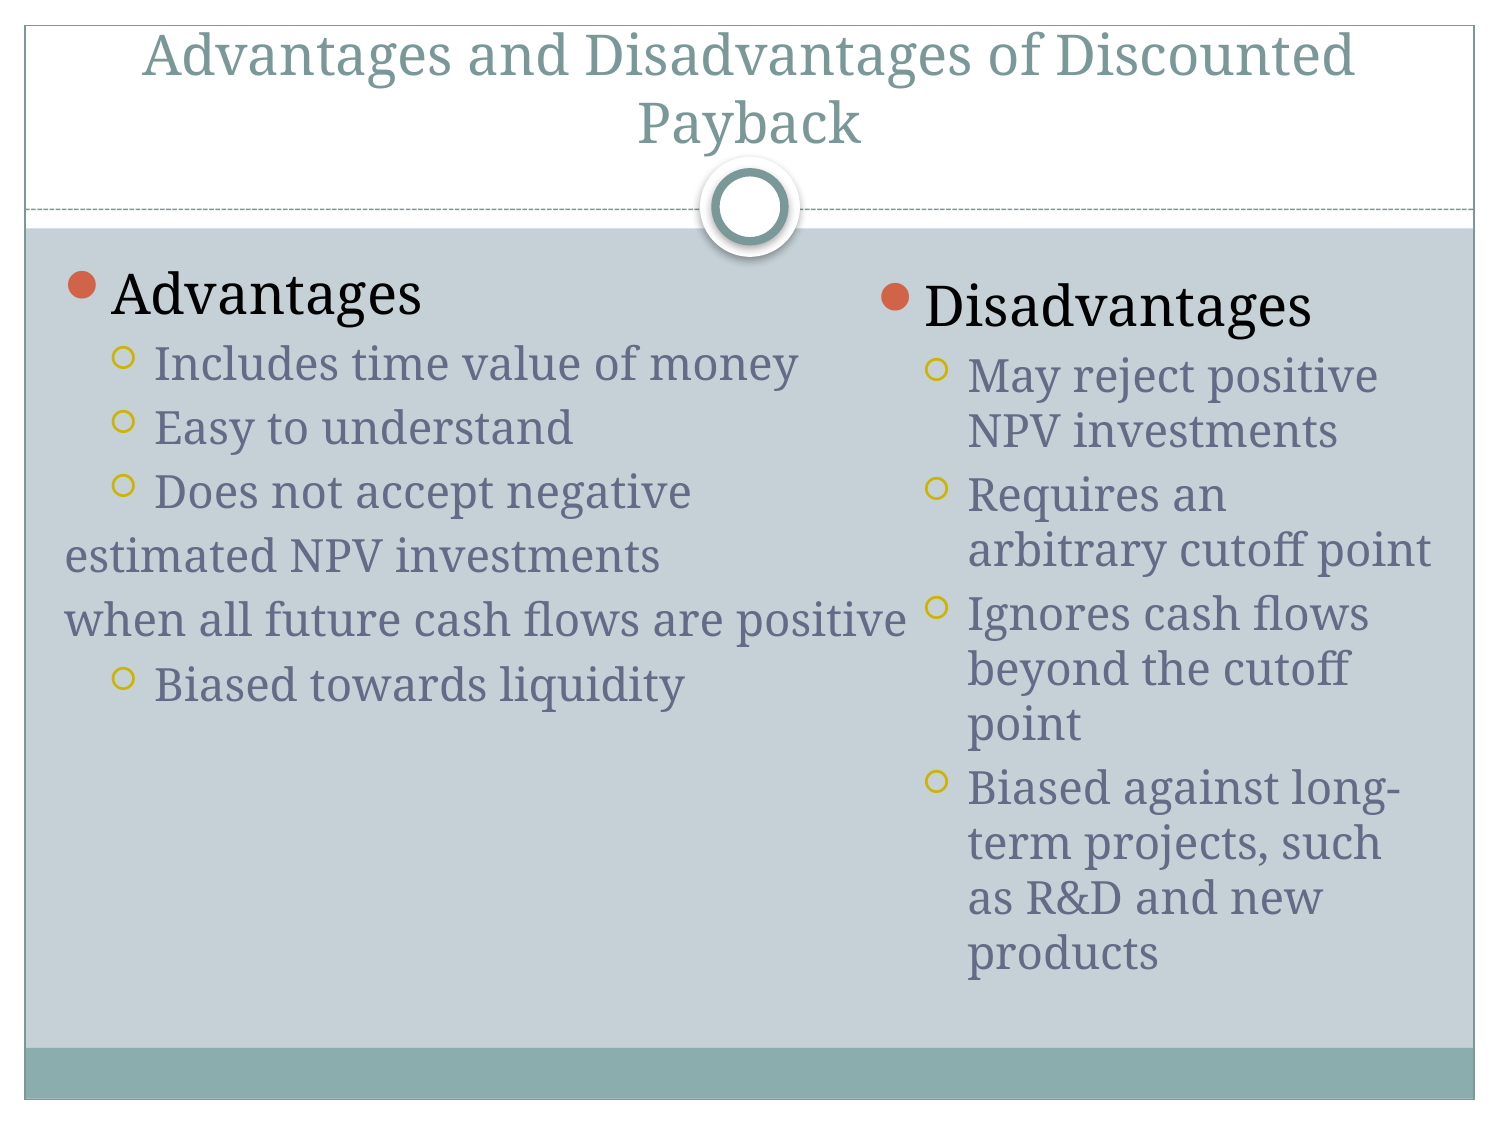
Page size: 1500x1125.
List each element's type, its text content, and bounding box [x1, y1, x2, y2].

title Advantages and Disadvantages of Discounted Payback [49, 37, 1450, 162]
list Advantages Includes time value of money Easy to understand Does not accept negative estimated NPV investments when all future cash flows are positive Biased towards liquidity [49, 250, 1445, 1001]
text_box Disadvantages May reject positive NPV investments Requires an arbitrary cutoff point Ignores cash flows beyond the cutoff point Biased against long-term projects, such as R&D and new products [862, 262, 1448, 1005]
